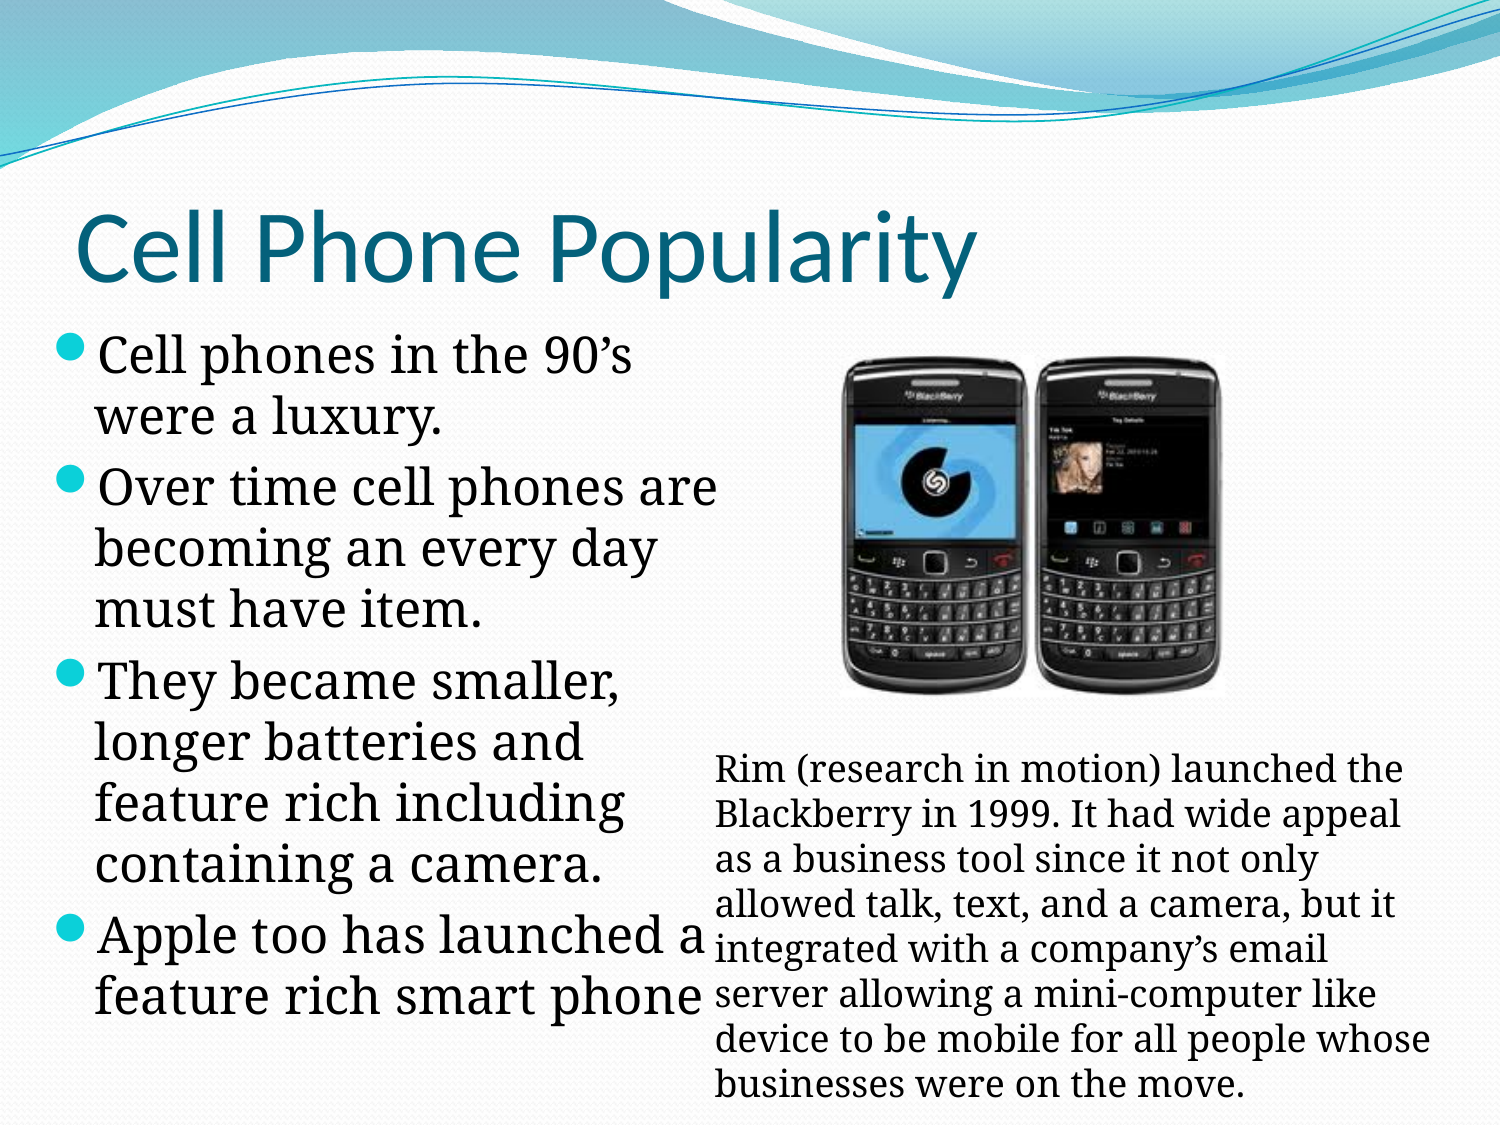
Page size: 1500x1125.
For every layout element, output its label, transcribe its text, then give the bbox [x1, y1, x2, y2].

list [839, 314, 1226, 738]
list Cell phones in the 90’s were a luxury. Over time cell phones are becoming an every day must have item. They became smaller, longer batteries and feature rich including containing a camera. Apple too has launched a feature rich smart phone [37, 314, 738, 1043]
text_box Rim (research in motion) launched the Blackberry in 1999. It had wide appeal as a business tool since it not only allowed talk, text, and a camera, but it integrated with a company’s email server allowing a mini-computer like device to be mobile for all people whose businesses were on the move. [699, 737, 1463, 1113]
title Cell Phone Popularity [75, 115, 1425, 303]
